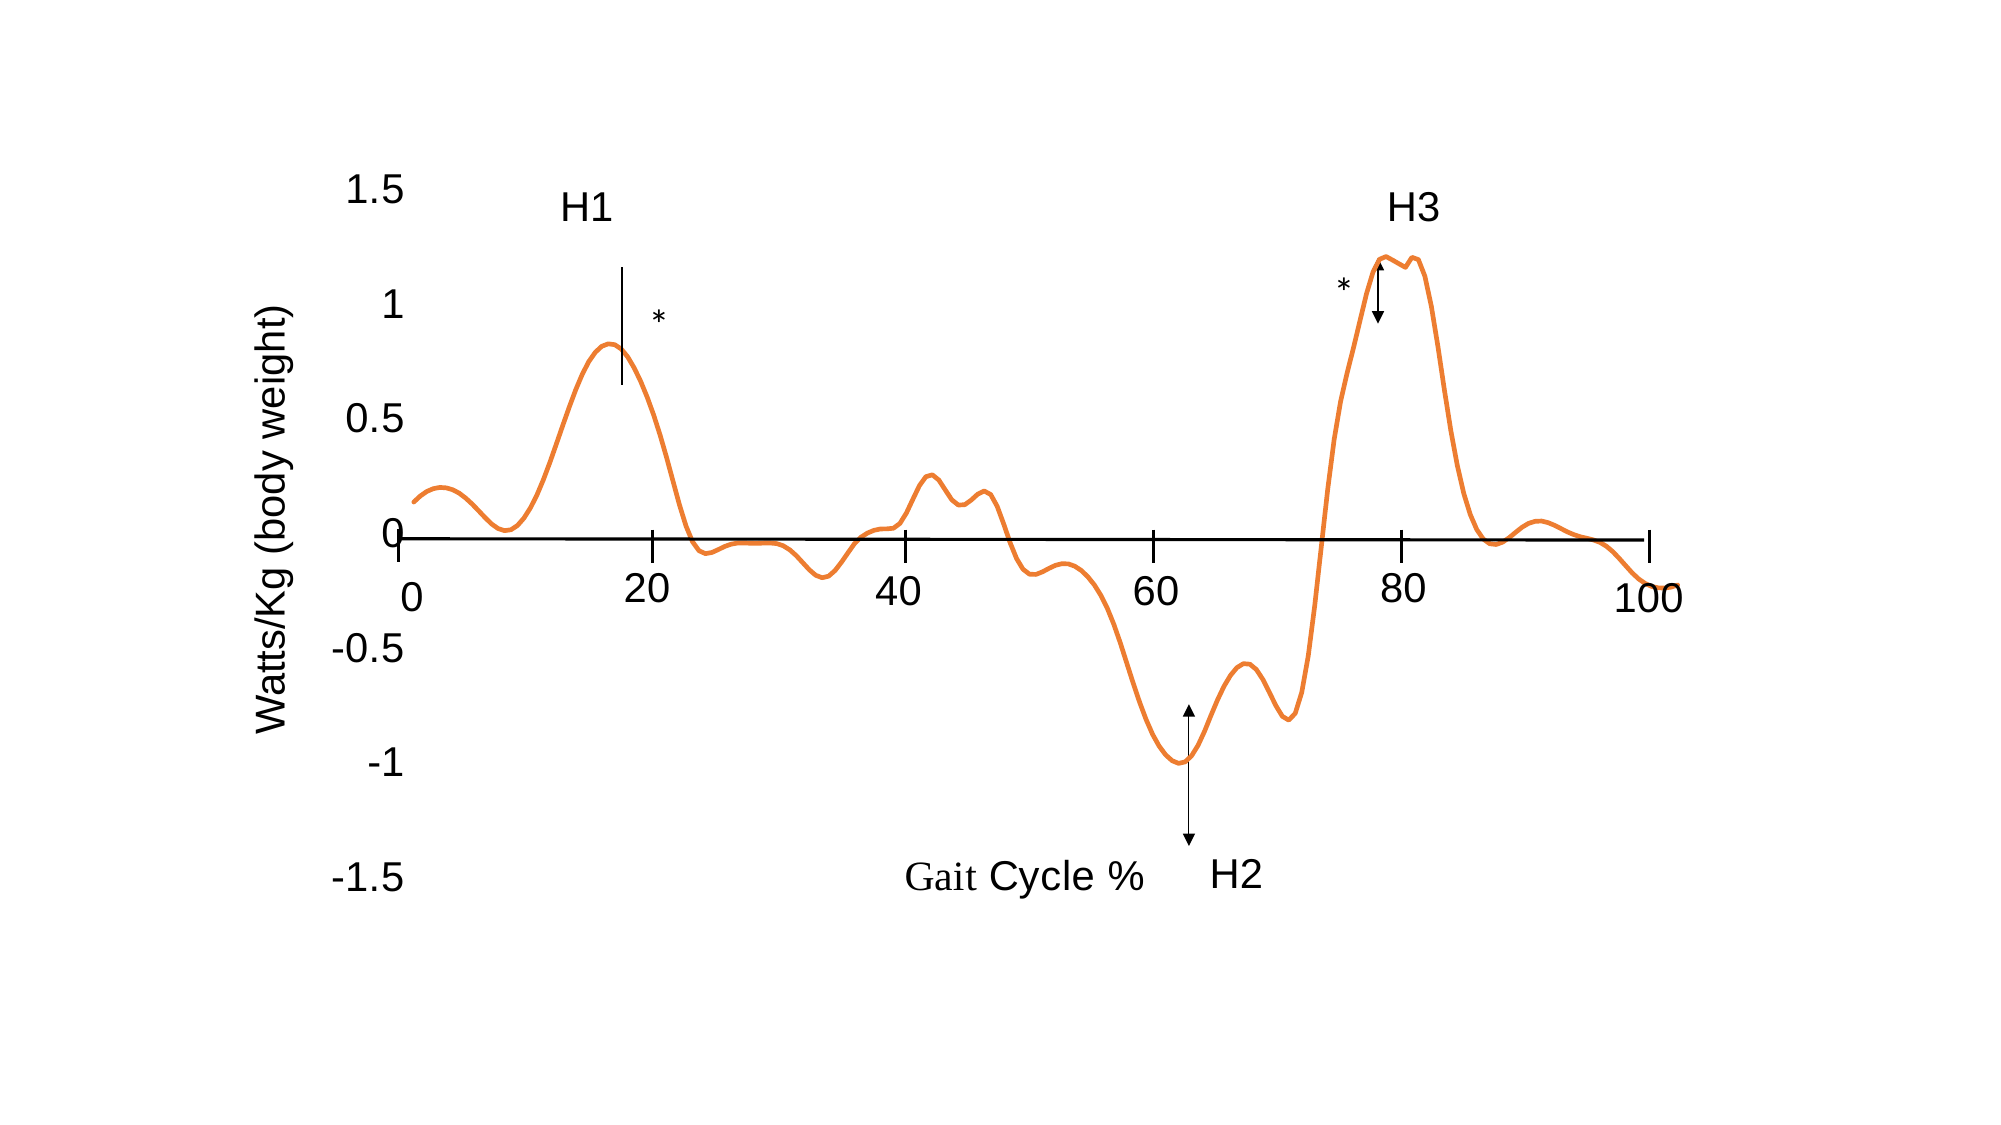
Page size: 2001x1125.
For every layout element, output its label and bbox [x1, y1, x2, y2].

text_box [235, 150, 1710, 917]
